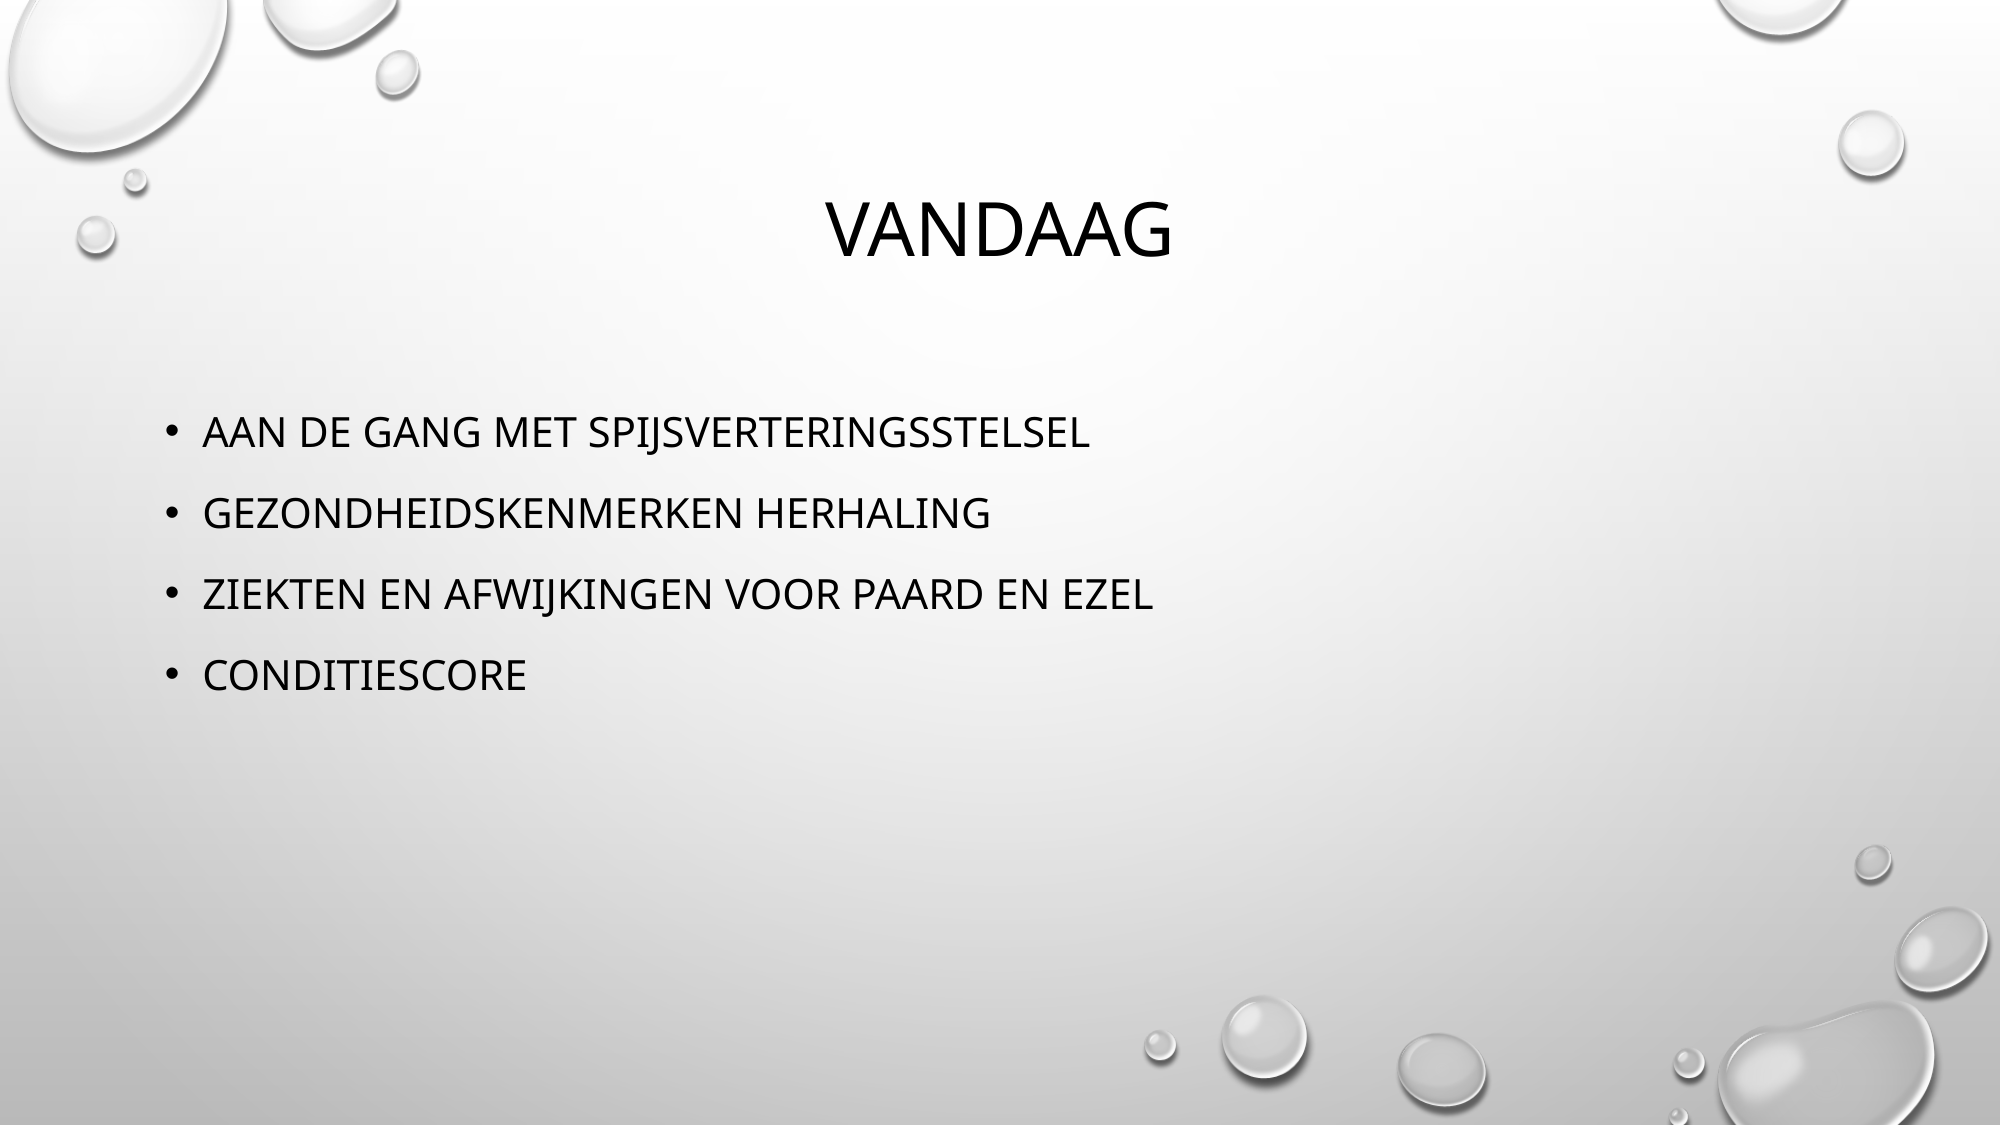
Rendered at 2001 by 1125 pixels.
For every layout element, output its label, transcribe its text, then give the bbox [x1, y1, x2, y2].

title Vandaag [149, 101, 1851, 364]
picture [0, 0, 2000, 1125]
list Aan de gang met spijsverteringsstelsel Gezondheidskenmerken herhaling Ziekten en afwijkingen voor paard en ezel Conditiescore [149, 388, 1850, 950]
